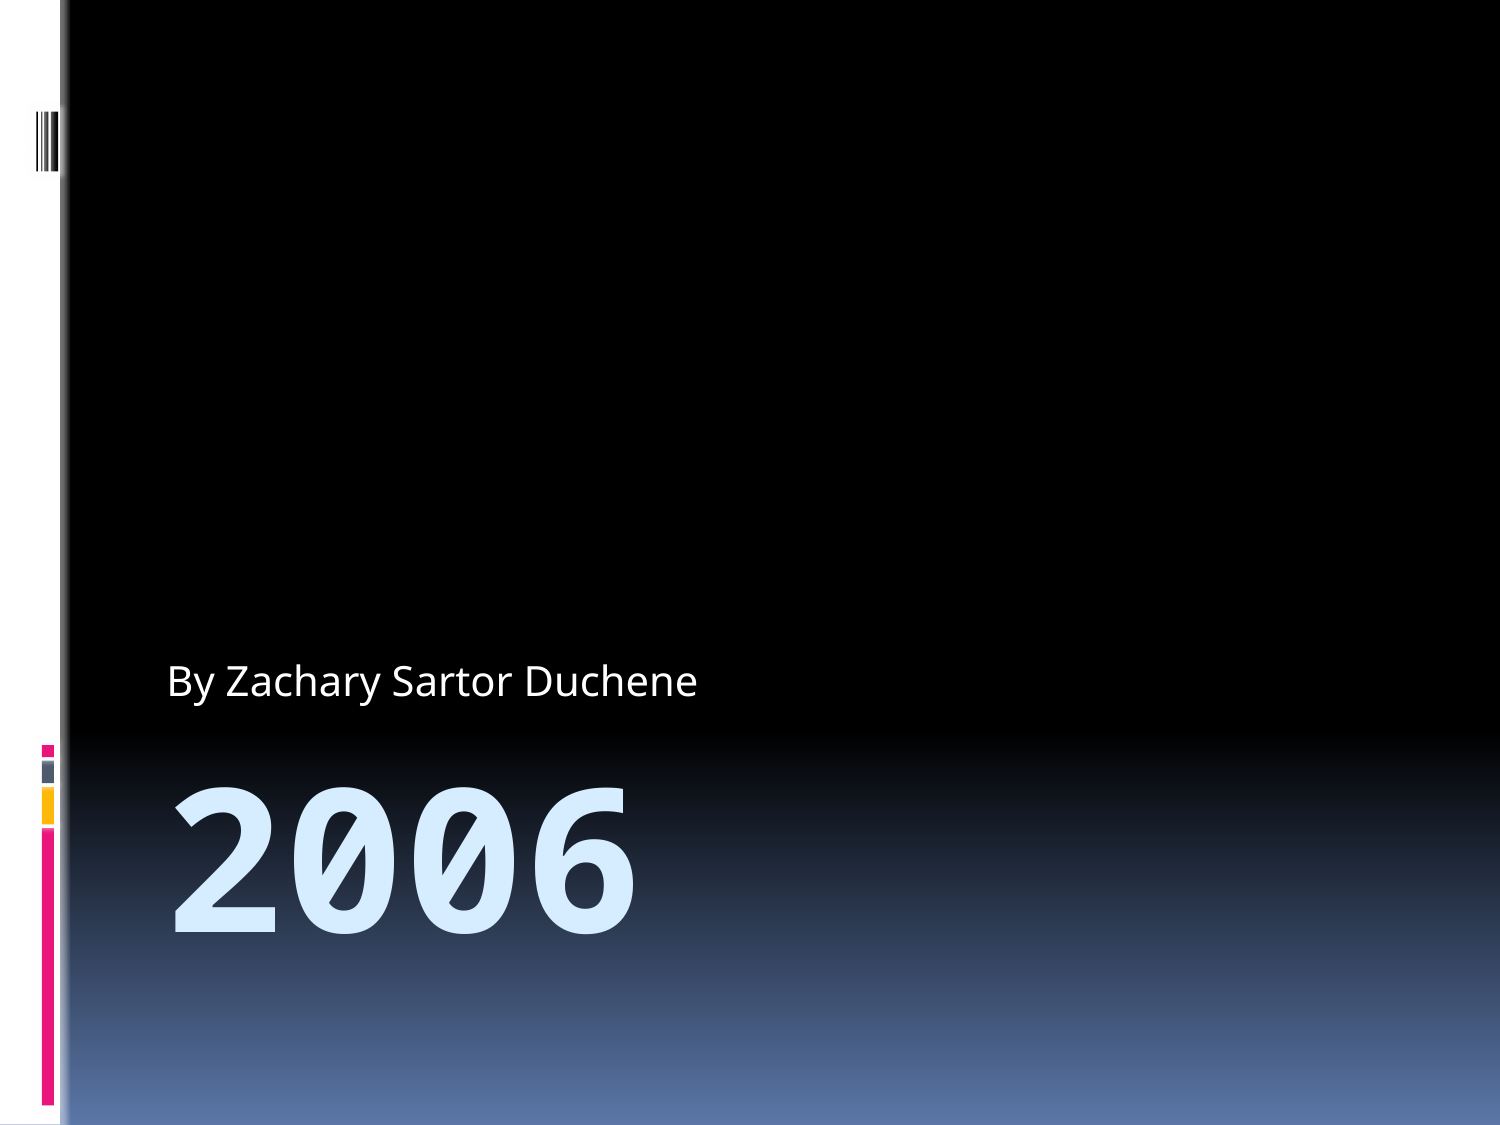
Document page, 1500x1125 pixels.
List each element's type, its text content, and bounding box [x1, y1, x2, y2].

subtitle By Zachary Sartor Duchene [150, 464, 1425, 713]
title 2006 [150, 725, 1425, 1049]
